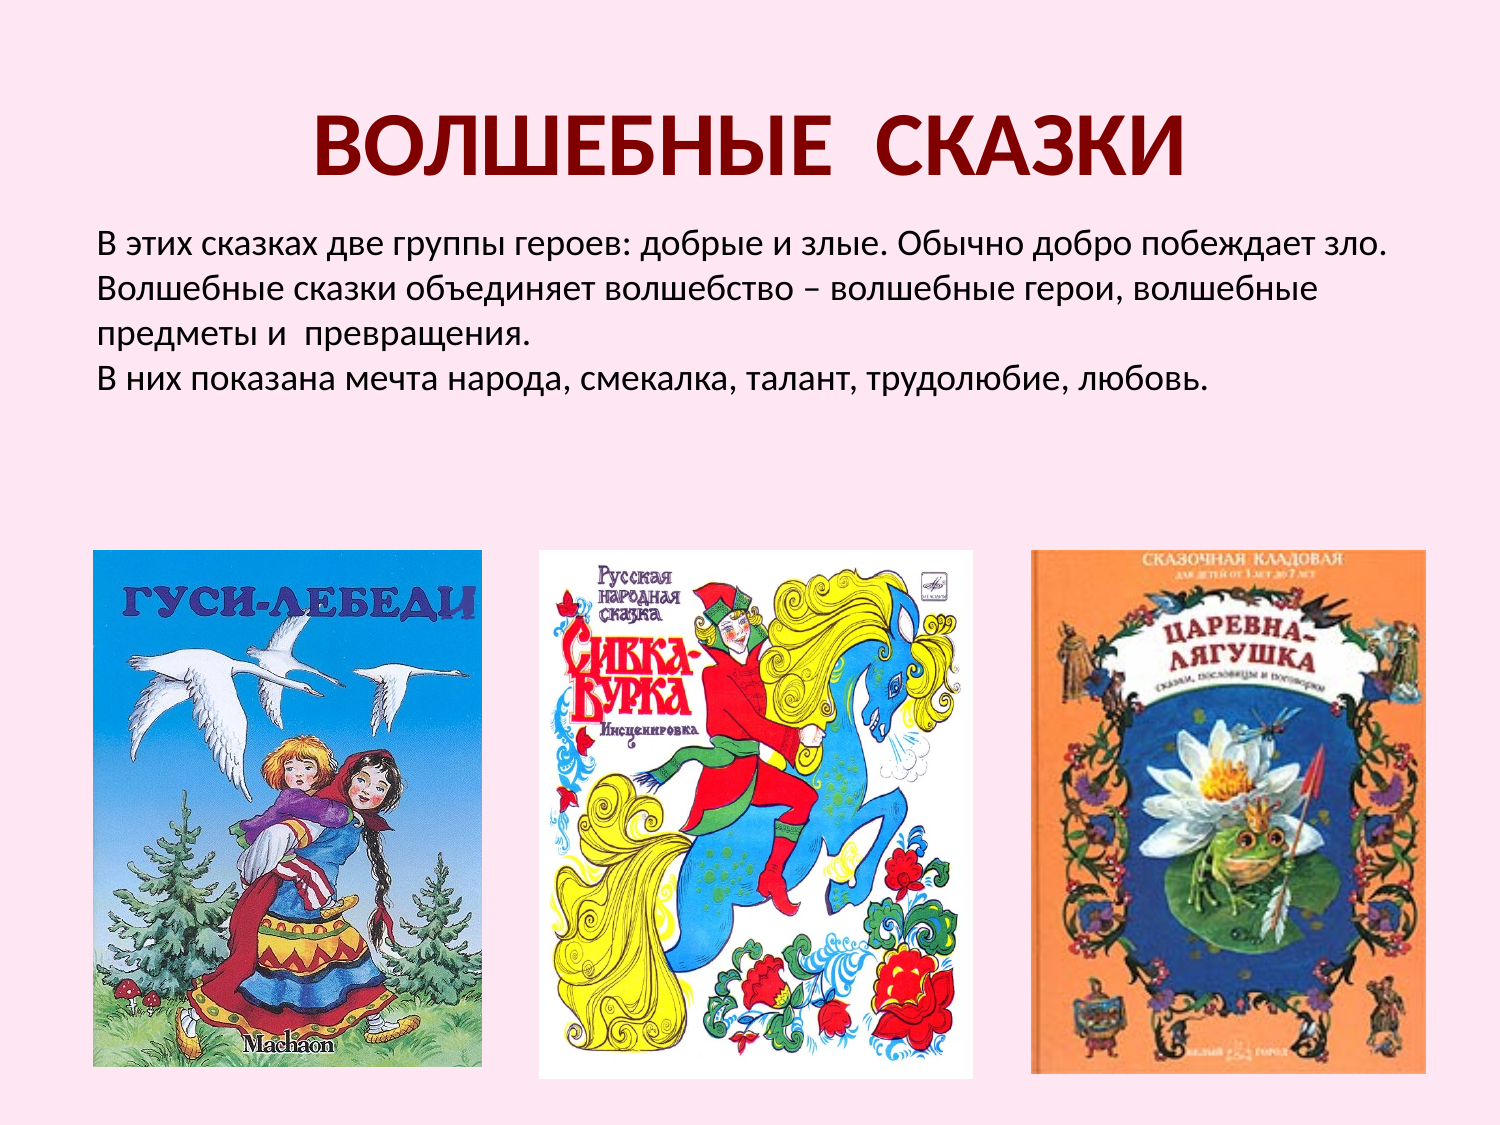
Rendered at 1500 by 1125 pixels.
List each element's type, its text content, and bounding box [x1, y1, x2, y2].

picture [538, 550, 973, 1079]
text_box В этих сказках две группы героев: добрые и злые. Обычно добро побеждает зло. Волшебные сказки объединяет волшебство – волшебные герои, волшебные предметы и превращения. В них показана мечта народа, смекалка, талант, трудолюбие, любовь. [81, 210, 1407, 406]
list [93, 550, 482, 1068]
title ВОЛШЕБНЫЕ СКАЗКИ [75, 45, 1425, 233]
picture [1031, 550, 1427, 1074]
